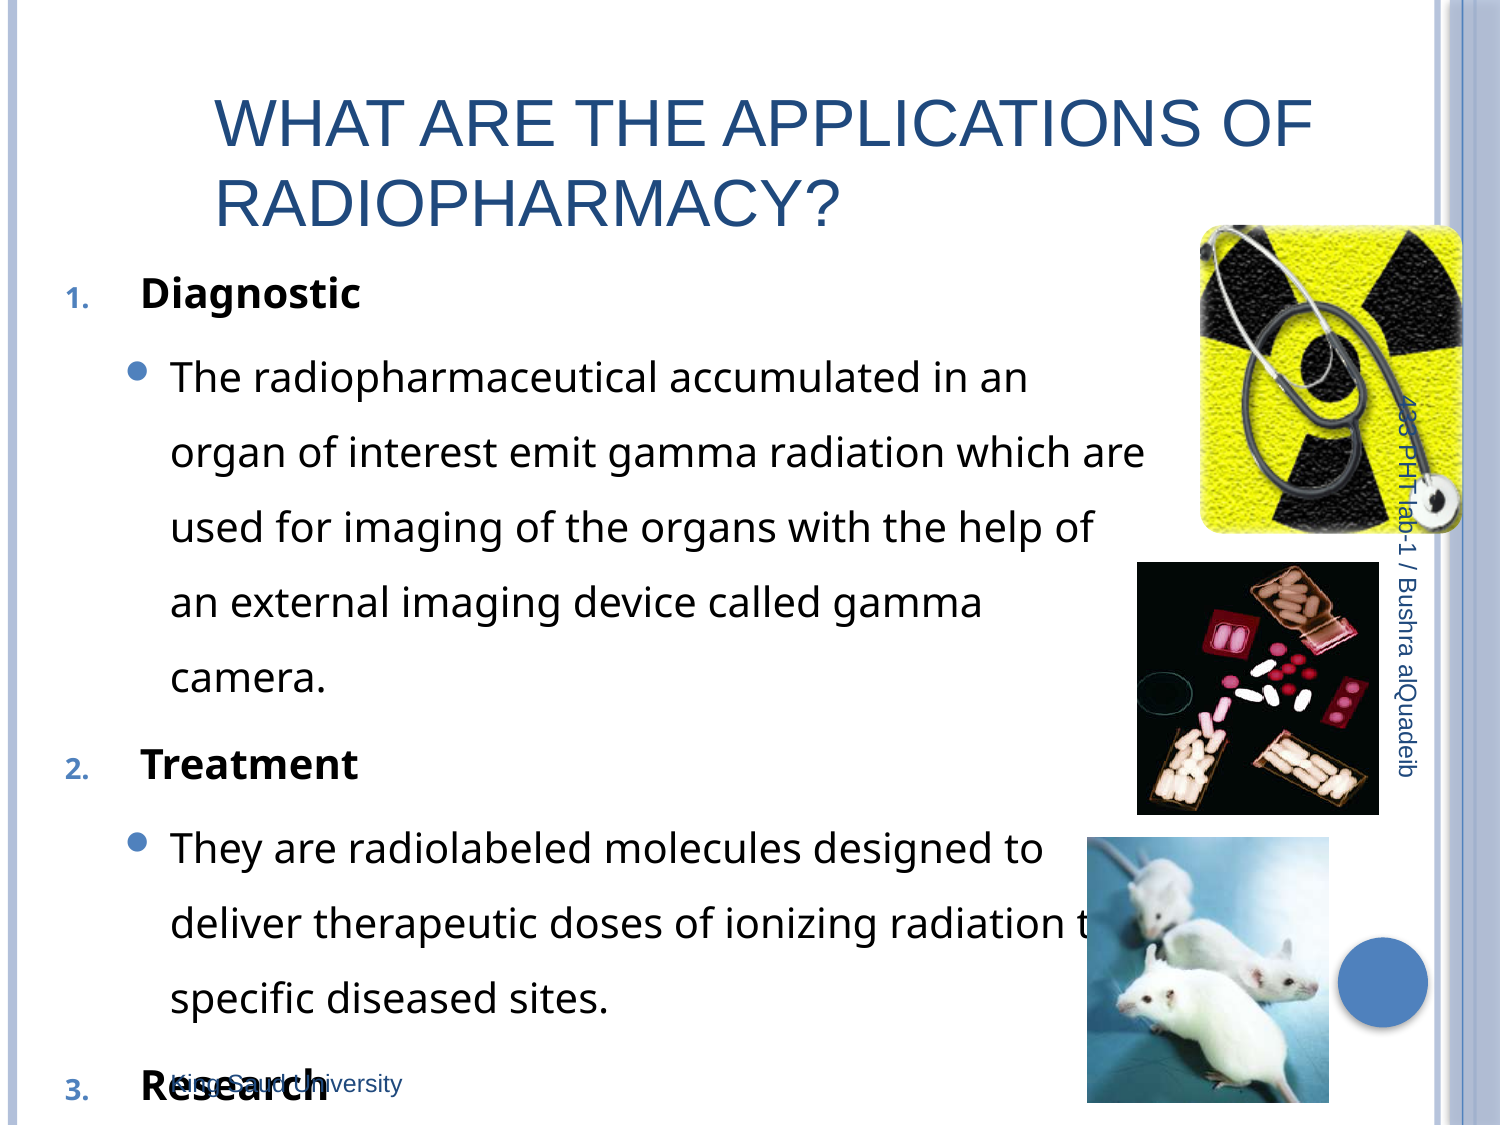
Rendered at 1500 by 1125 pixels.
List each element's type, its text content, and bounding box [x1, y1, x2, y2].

slide_number 6 [1074, 1052, 1425, 1113]
title What are the applications of Radiopharmacy? [200, 59, 1375, 248]
footer 433 PHT lab-1 / Bushra alQuadeib [1379, 543, 1440, 906]
picture [1199, 224, 1463, 535]
slide_number King Saud University [75, 1052, 425, 1113]
list Diagnostic The radiopharmaceutical accumulated in an organ of interest emit gamma radiation which are used for imaging of the organs with the help of an external imaging device called gamma camera. Treatment They are radiolabeled molecules designed to deliver therapeutic doses of ionizing radiation to specific diseased sites. Research [50, 234, 1163, 1125]
picture [1136, 561, 1380, 816]
picture [1086, 836, 1330, 1104]
